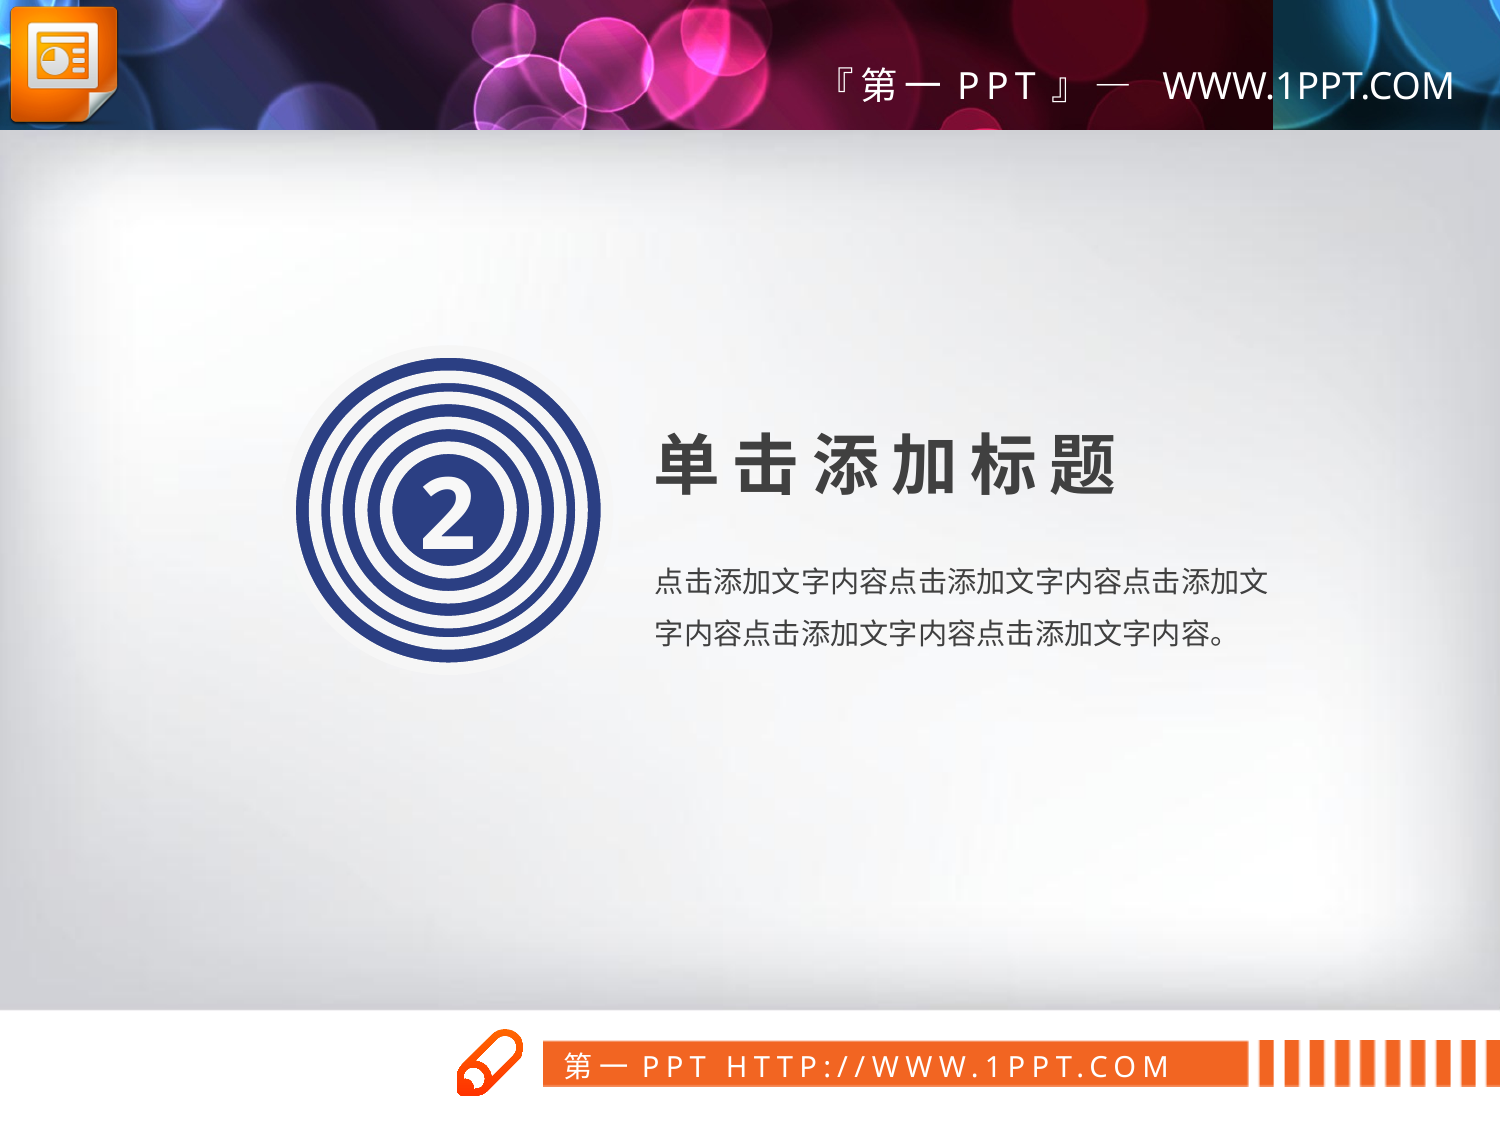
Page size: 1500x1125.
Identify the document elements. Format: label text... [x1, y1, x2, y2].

picture [0, 0, 1500, 1012]
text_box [289, 351, 608, 670]
text_box 点击添加文字内容点击添加文字内容点击添加文字内容点击添加文字内容点击添加文字内容。 [640, 538, 1301, 658]
text_box 单击添加标题 [638, 415, 1302, 511]
picture [543, 1040, 1500, 1087]
